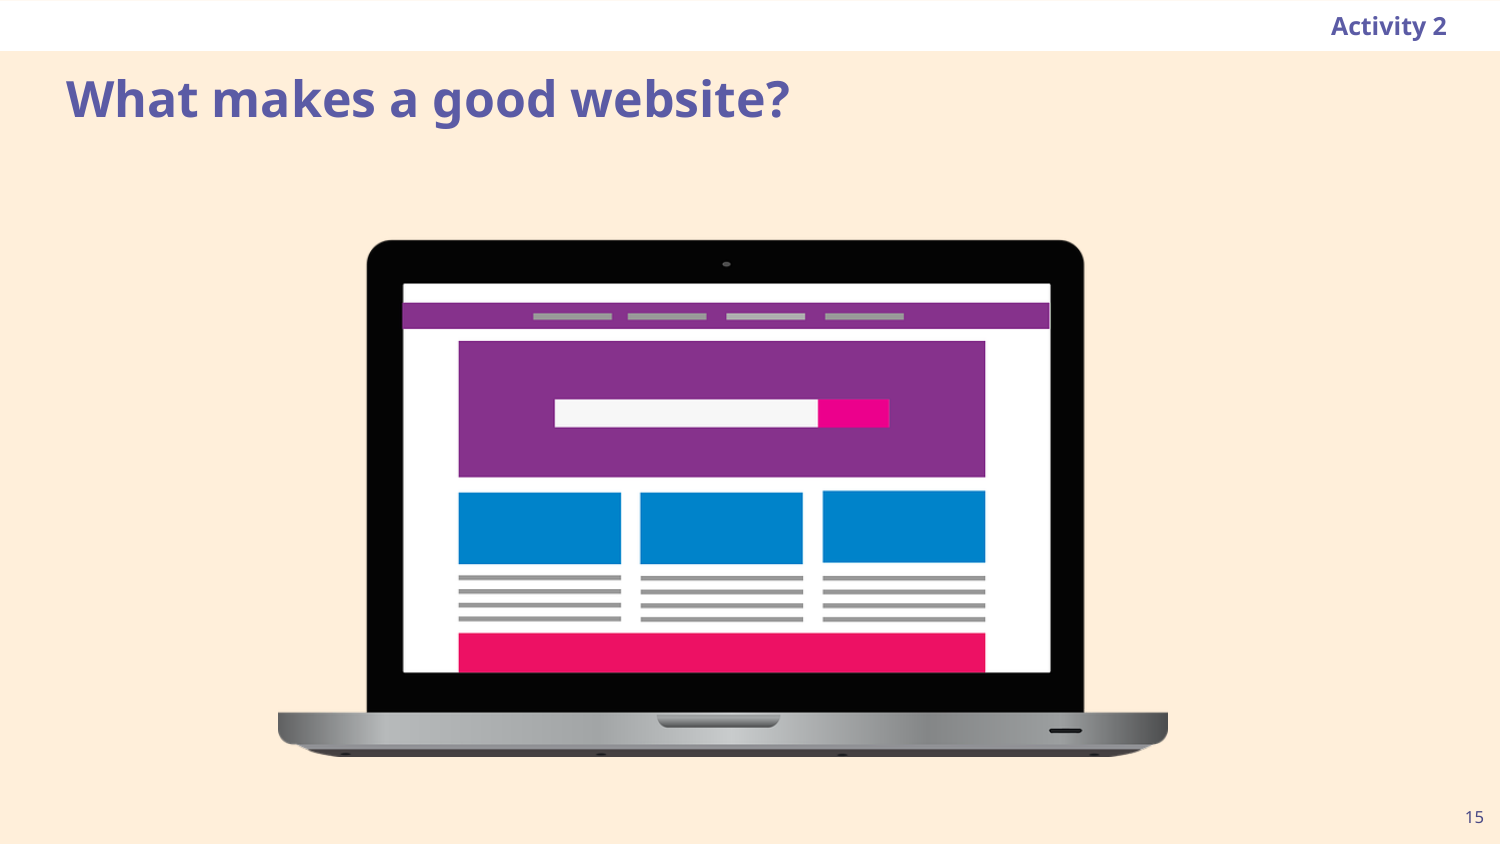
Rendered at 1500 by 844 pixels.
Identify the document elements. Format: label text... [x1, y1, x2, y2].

slide_number ‹#› [1448, 792, 1500, 844]
subtitle Activity 2 [862, 0, 1448, 52]
picture [278, 237, 1168, 757]
title What makes a good website? [51, 52, 1449, 792]
